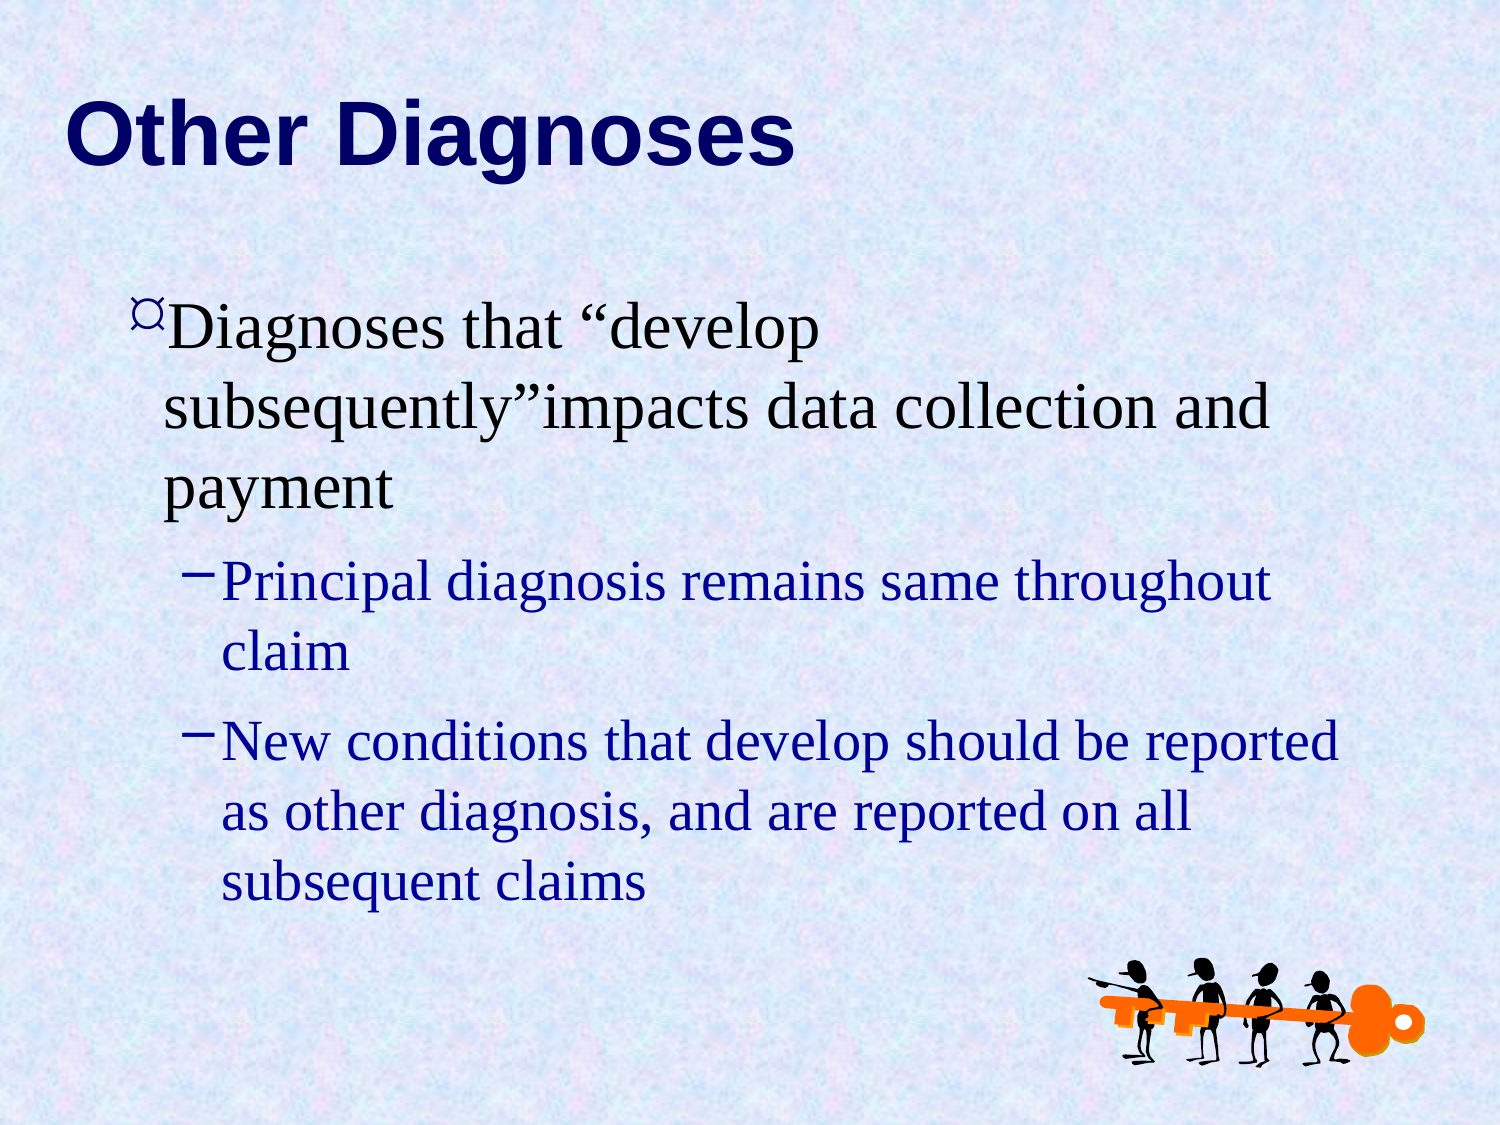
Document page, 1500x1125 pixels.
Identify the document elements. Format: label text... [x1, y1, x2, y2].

list Diagnoses that “develop subsequently”impacts data collection and payment Principal diagnosis remains same throughout claim New conditions that develop should be reported as other diagnosis, and are reported on all subsequent claims [112, 275, 1375, 1050]
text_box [1086, 957, 1426, 1069]
title Other Diagnoses [50, 37, 1450, 238]
